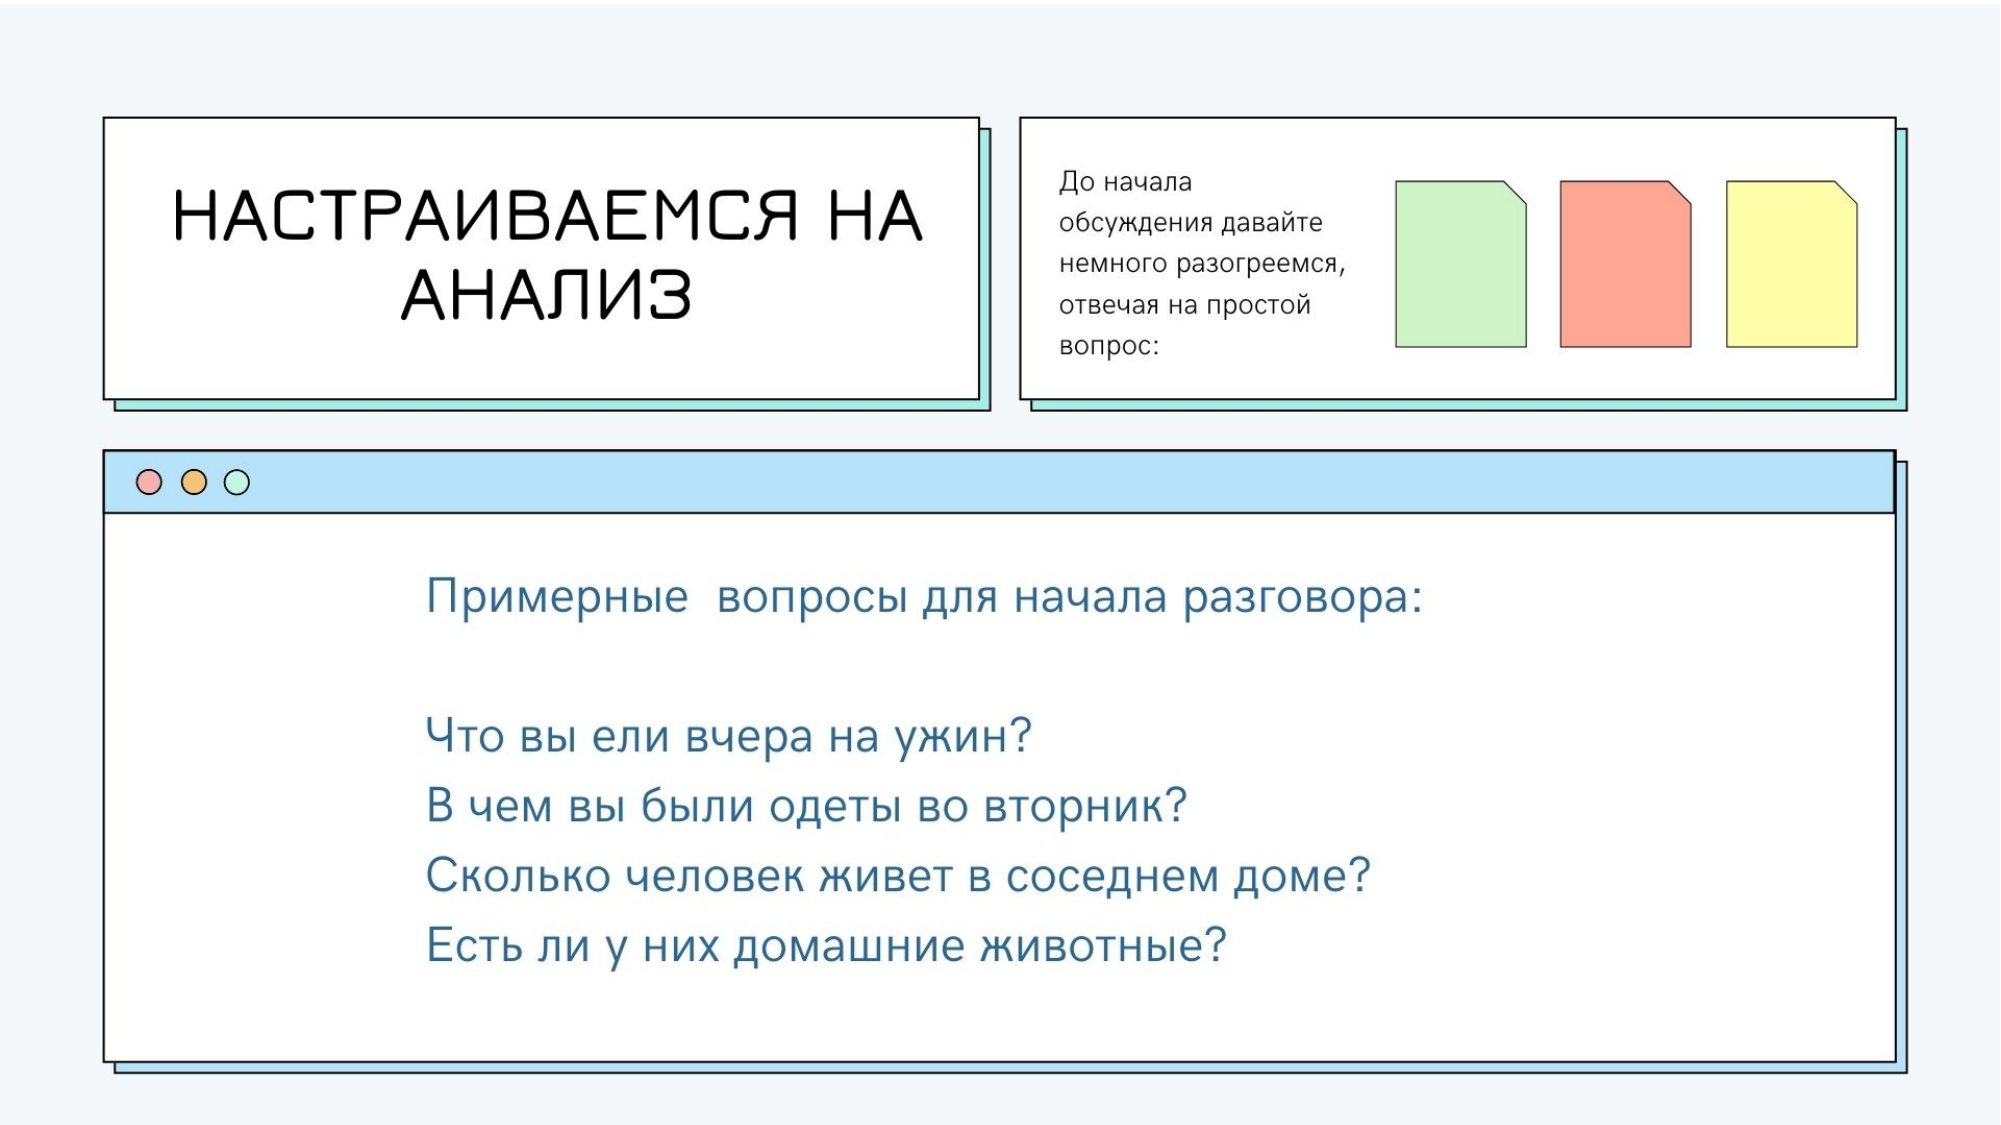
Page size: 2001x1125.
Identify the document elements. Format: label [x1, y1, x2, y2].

list [0, 4, 2000, 1125]
